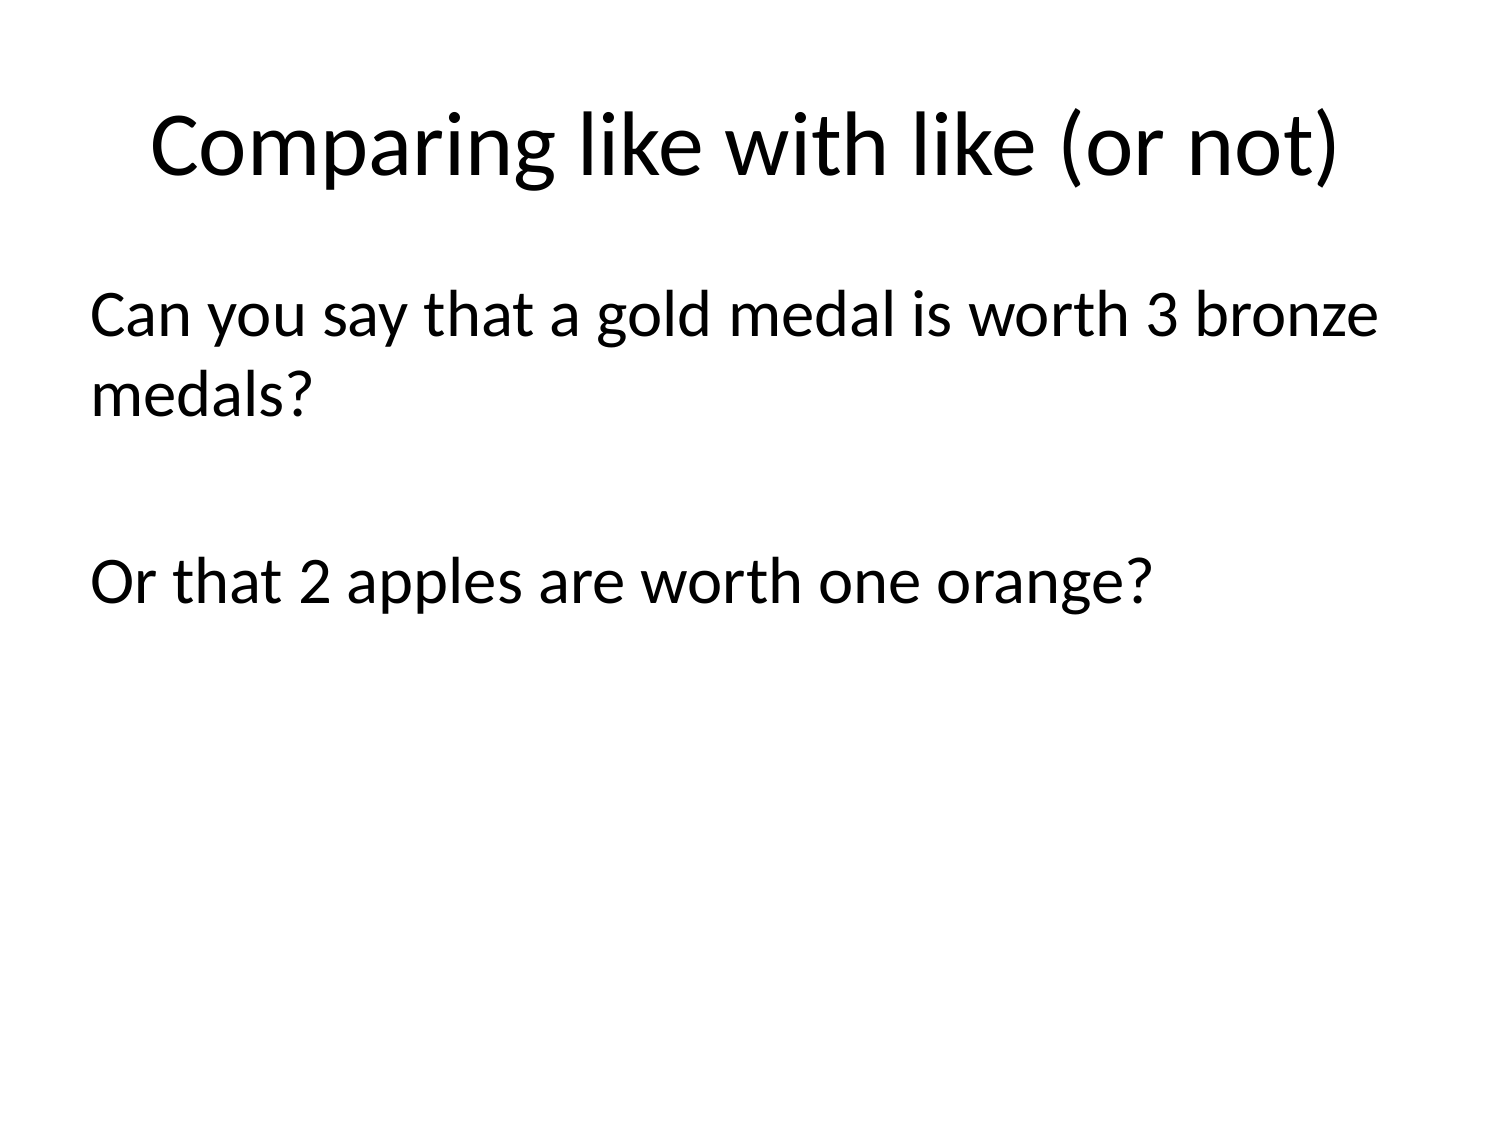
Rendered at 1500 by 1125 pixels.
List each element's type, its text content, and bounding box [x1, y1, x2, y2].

list Can you say that a gold medal is worth 3 bronze medals? Or that 2 apples are worth one orange? [75, 262, 1425, 1005]
title Comparing like with like (or not) [75, 45, 1425, 233]
